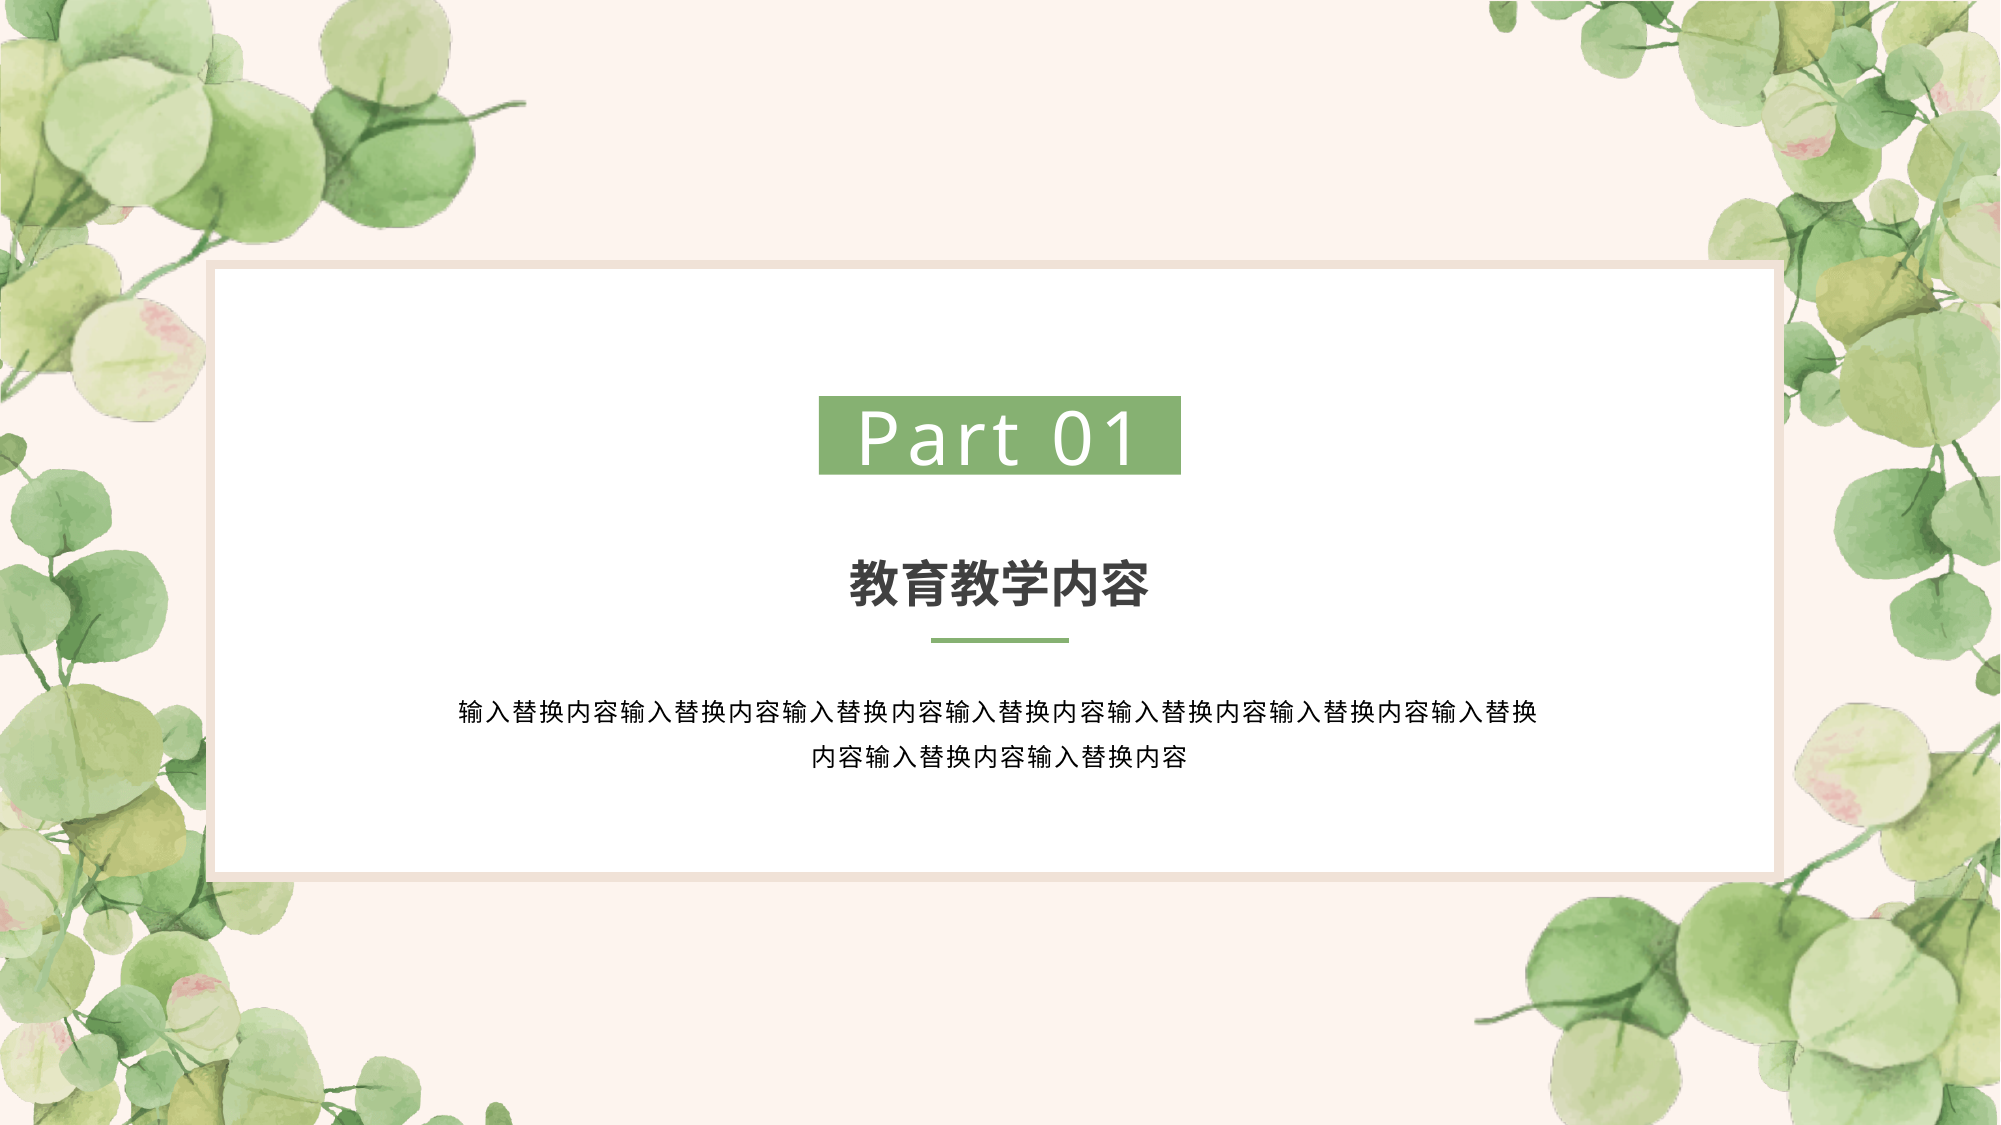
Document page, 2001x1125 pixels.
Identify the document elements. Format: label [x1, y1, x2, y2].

text_box [0, 0, 2000, 1125]
text_box [762, 532, 1238, 641]
